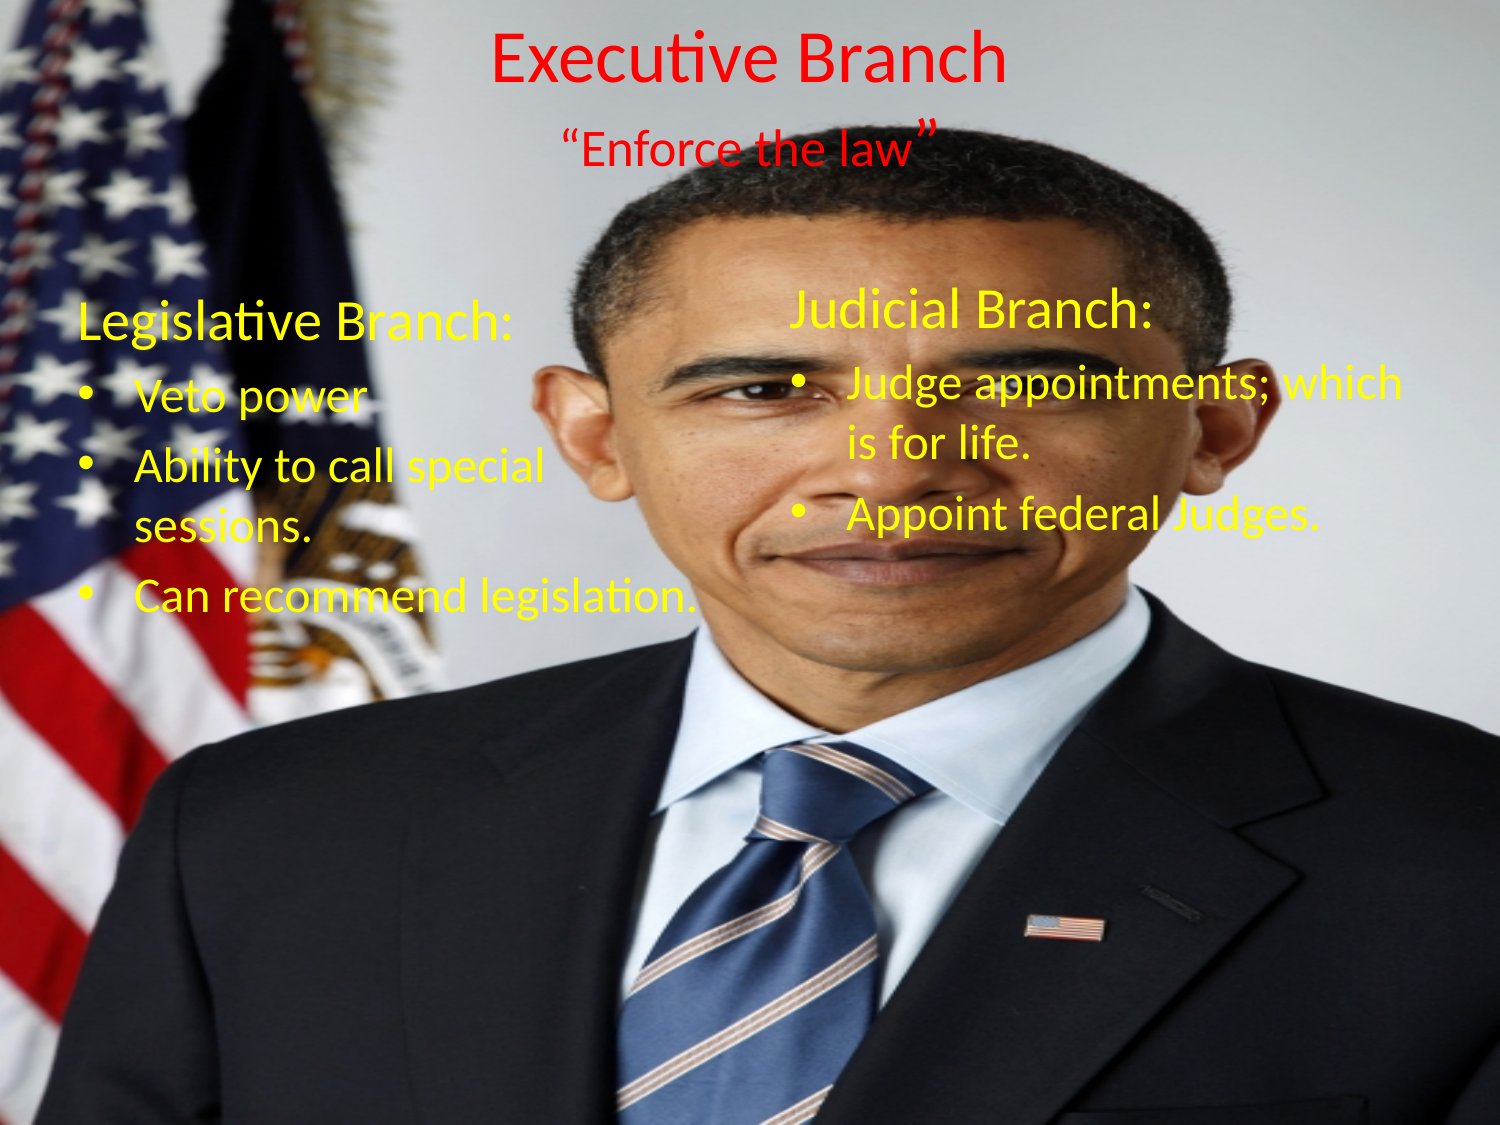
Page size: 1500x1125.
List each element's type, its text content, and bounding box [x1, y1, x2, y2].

list Legislative Branch: Veto power Ability to call special sessions. Can recommend legislation. [62, 275, 725, 1018]
title Executive Branch “Enforce the law” [75, 0, 1425, 188]
list Judicial Branch: Judge appointments; which is for life. Appoint federal Judges. [774, 262, 1438, 1005]
picture [0, 0, 1500, 1125]
